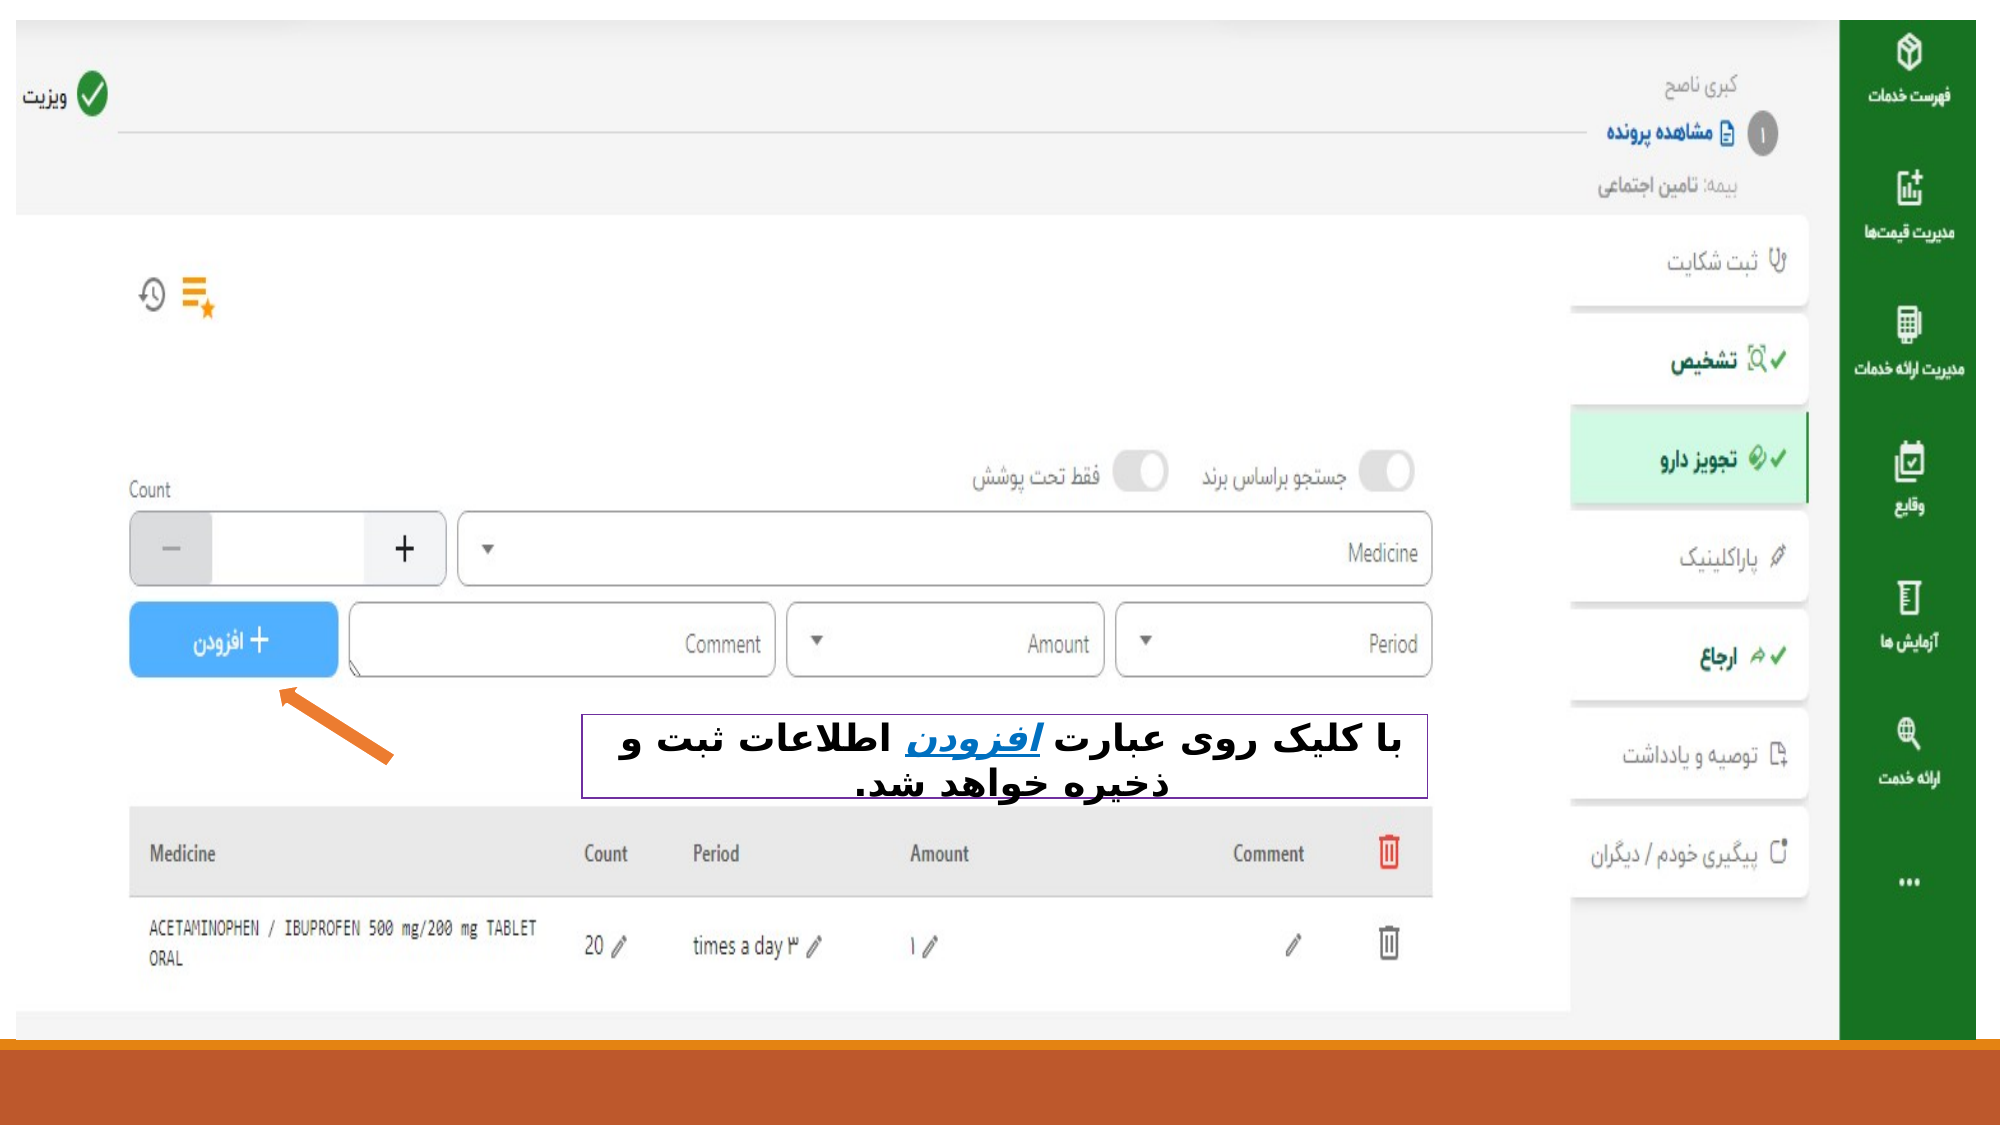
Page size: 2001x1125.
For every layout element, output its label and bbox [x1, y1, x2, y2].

text_box [15, 20, 1976, 1040]
